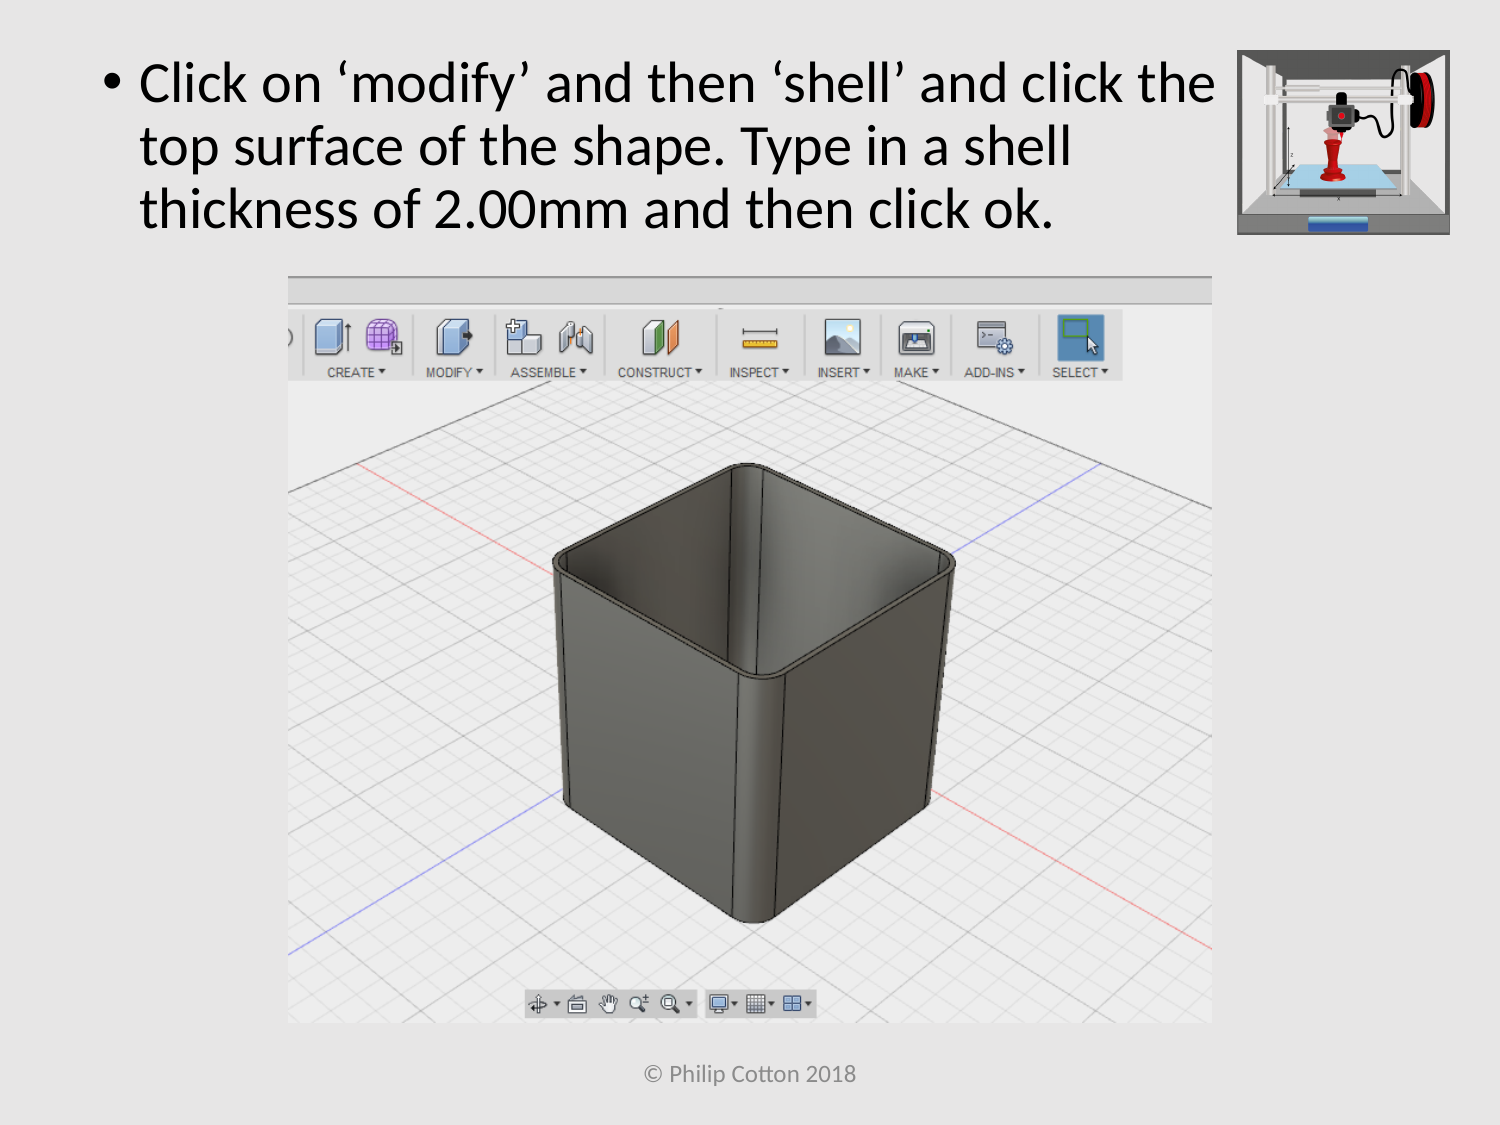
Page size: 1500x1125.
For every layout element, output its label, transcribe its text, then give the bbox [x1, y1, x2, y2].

picture [288, 276, 1212, 1023]
list Click on ‘modify’ and then ‘shell’ and click the top surface of the shape. Type in a shell thickness of 2.00mm and then click ok. [86, 44, 1238, 759]
picture [1237, 50, 1450, 235]
footer © Philip Cotton 2018 [496, 1042, 1004, 1103]
